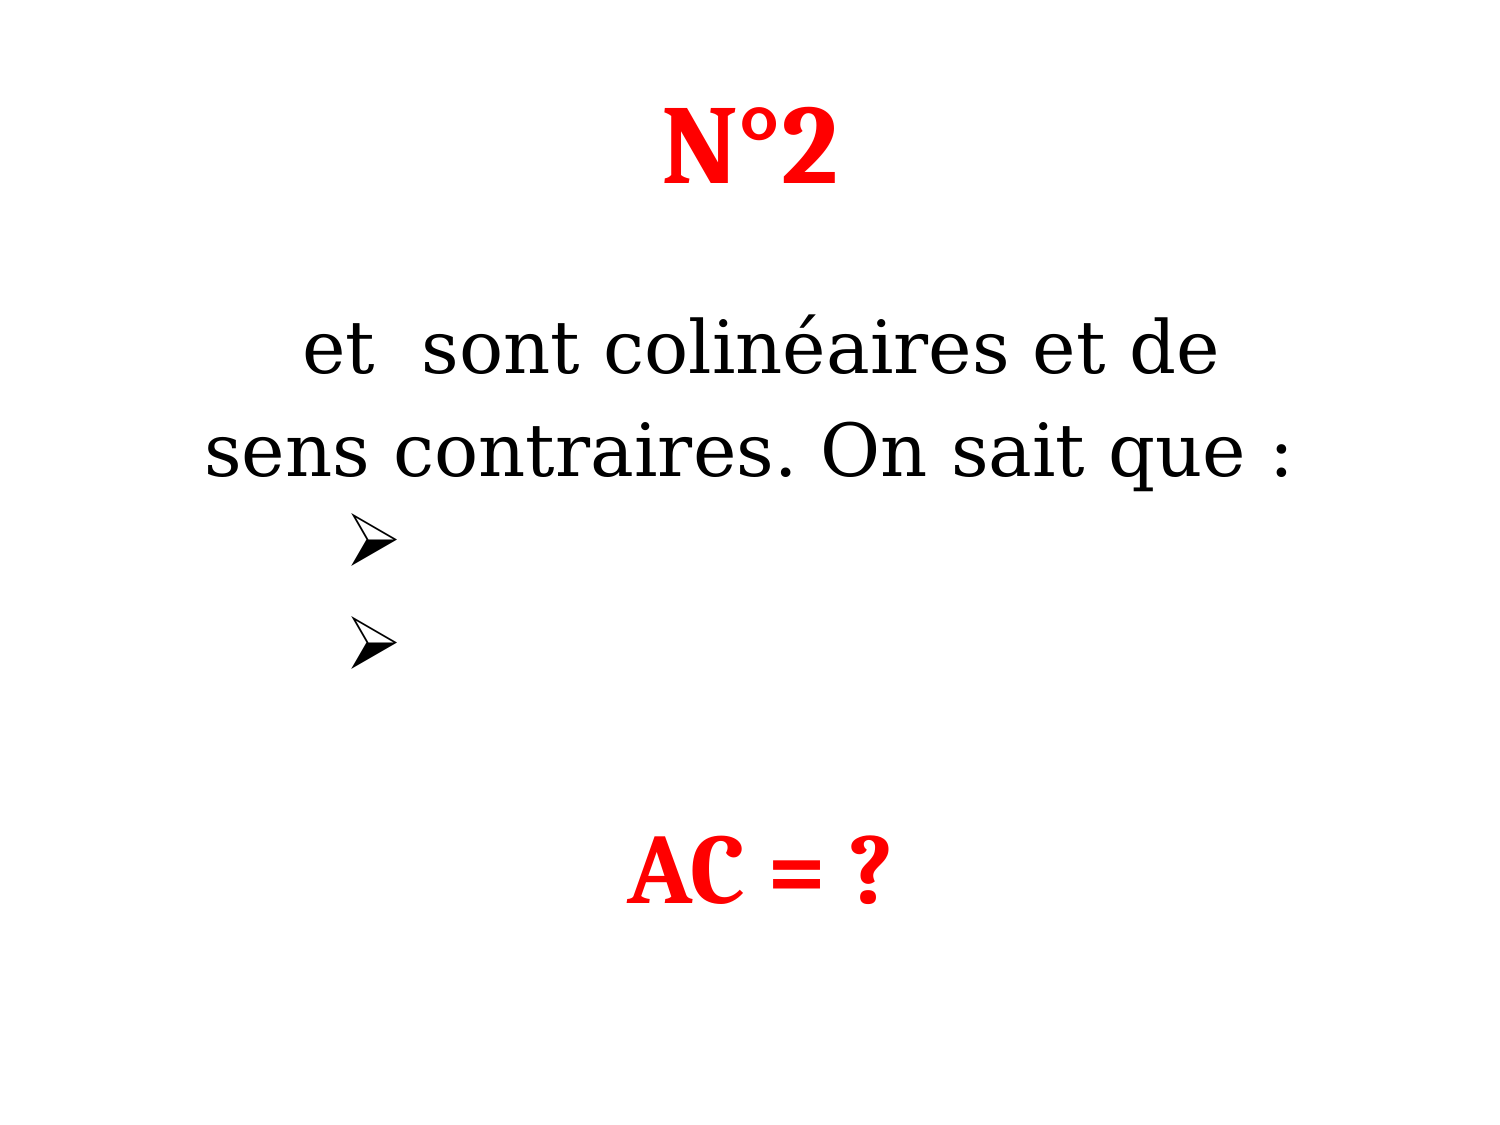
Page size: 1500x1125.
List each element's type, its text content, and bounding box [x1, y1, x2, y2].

text_box N°2 [0, 63, 1500, 214]
